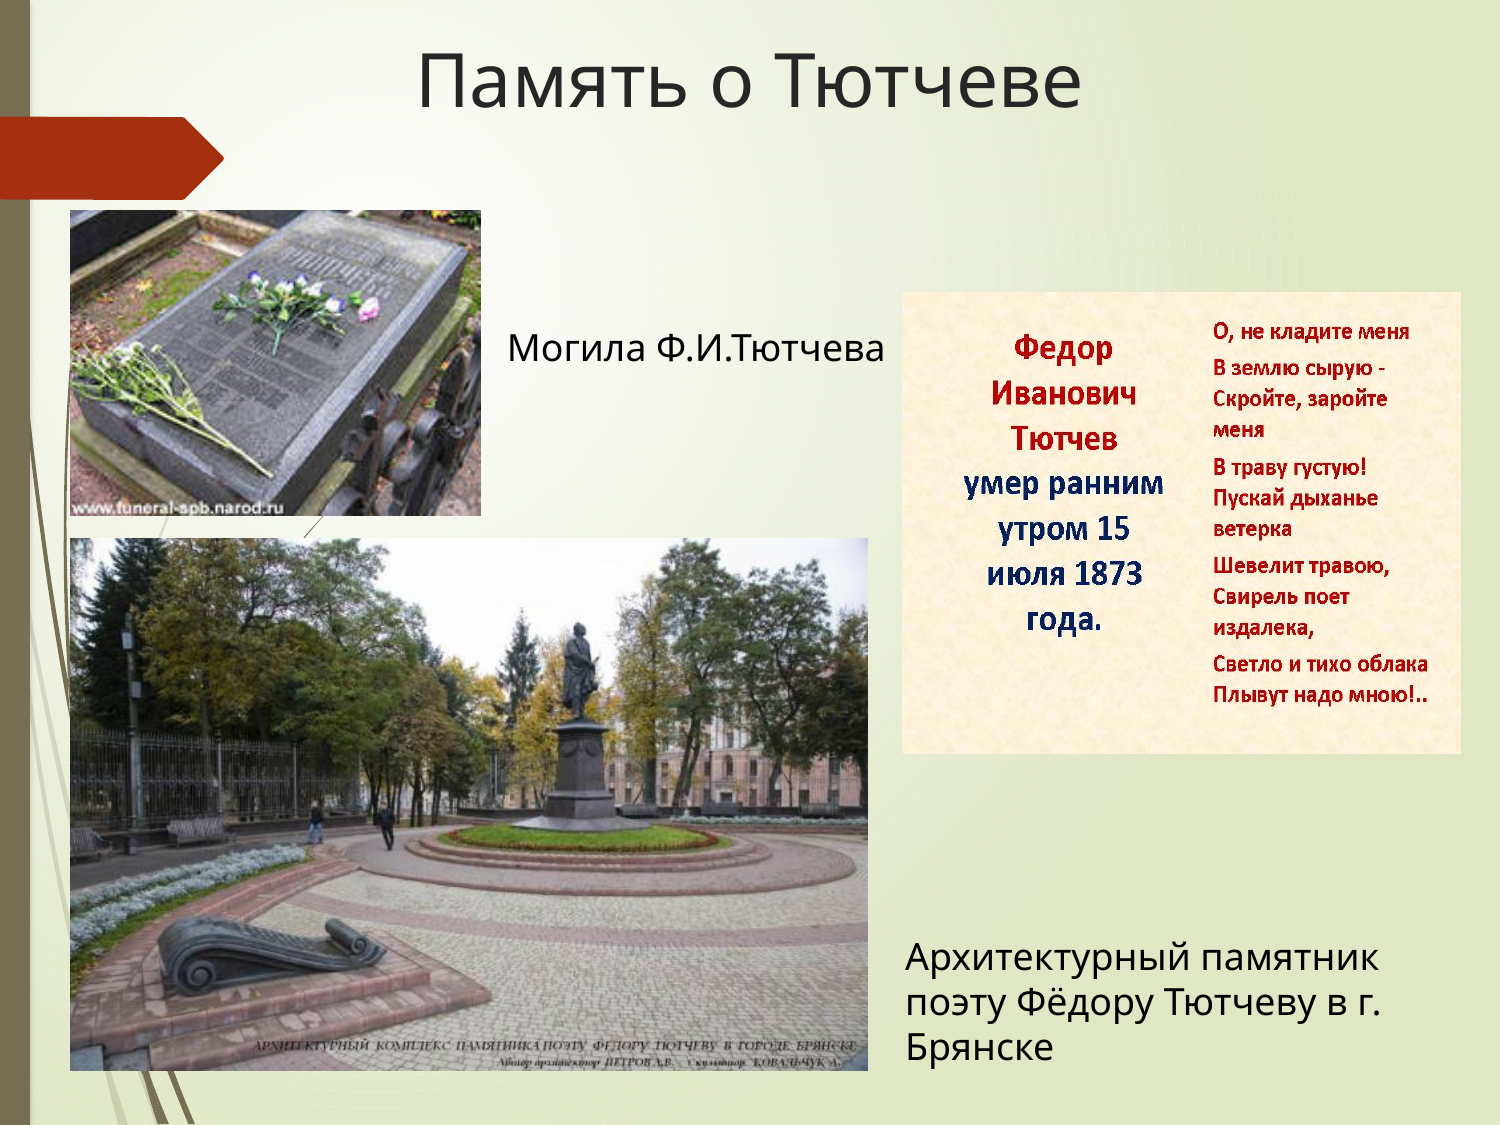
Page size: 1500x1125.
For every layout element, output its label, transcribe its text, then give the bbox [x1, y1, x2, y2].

picture [70, 538, 868, 1071]
text_box Архитектурный памятник поэту Фёдору Тютчеву в г. Брянске [890, 925, 1477, 1076]
text_box Могила Ф.И.Тютчева [492, 316, 897, 377]
picture [70, 210, 481, 516]
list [902, 292, 1462, 755]
title Память о Тютчеве [75, 24, 1425, 188]
